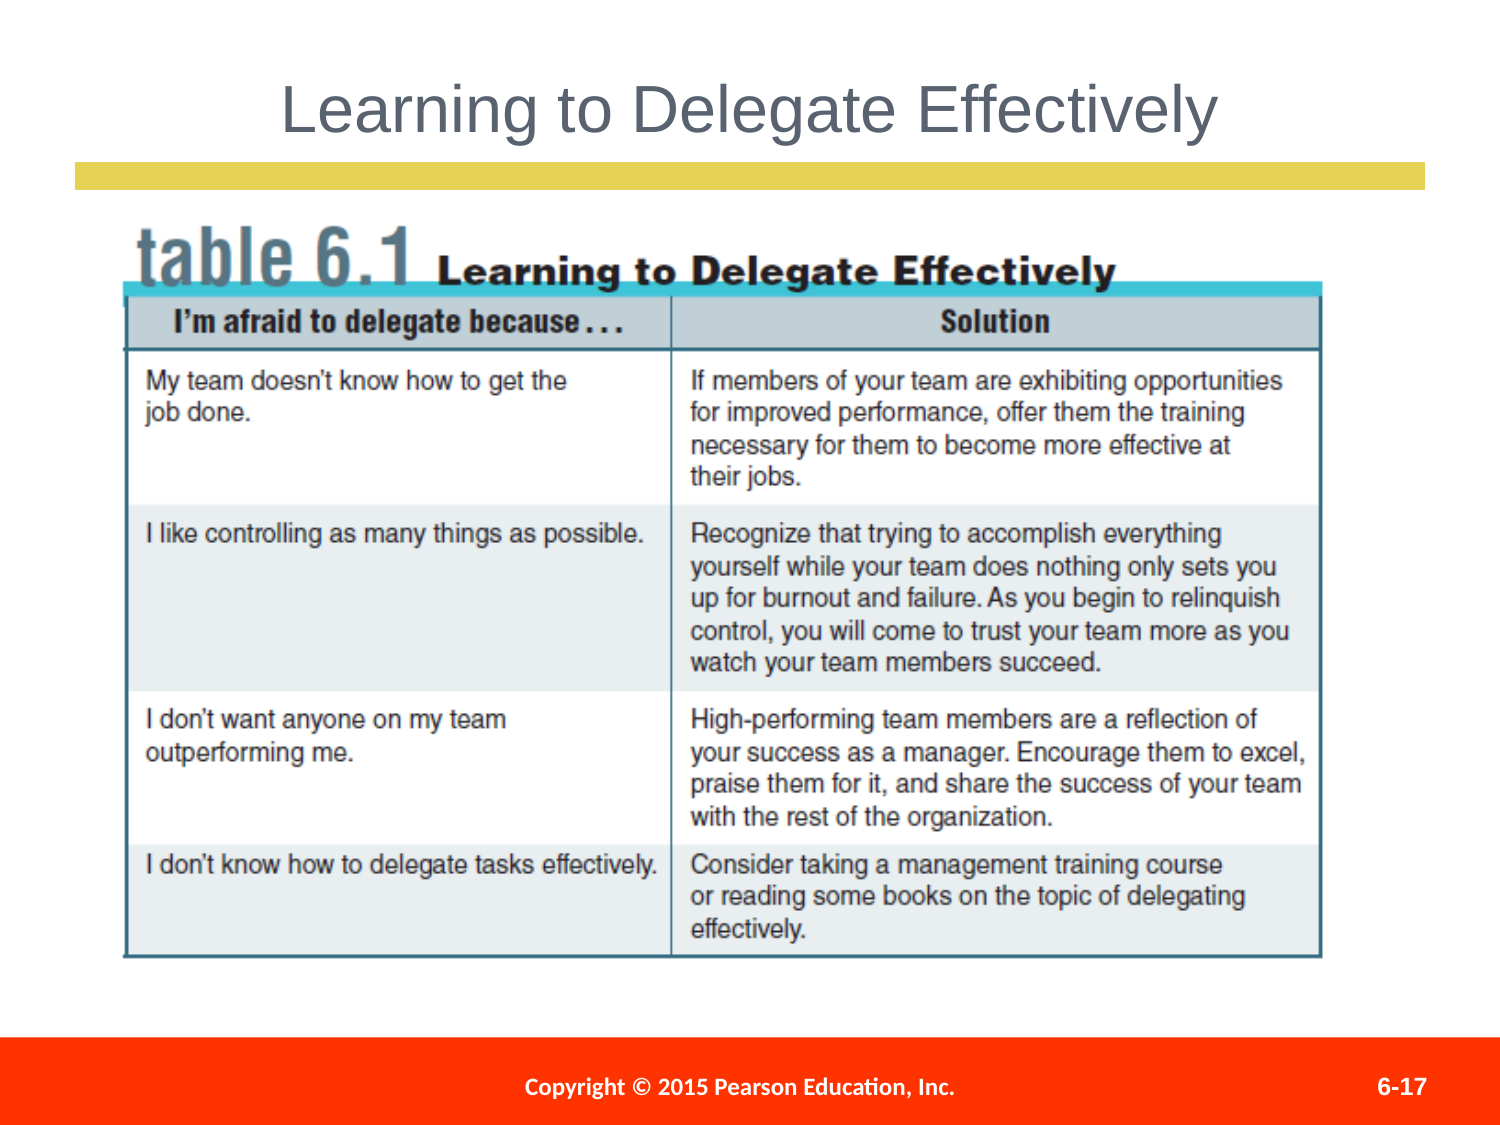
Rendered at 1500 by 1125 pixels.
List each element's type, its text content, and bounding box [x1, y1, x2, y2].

picture [104, 221, 1401, 1023]
title Learning to Delegate Effectively [74, 12, 1426, 201]
